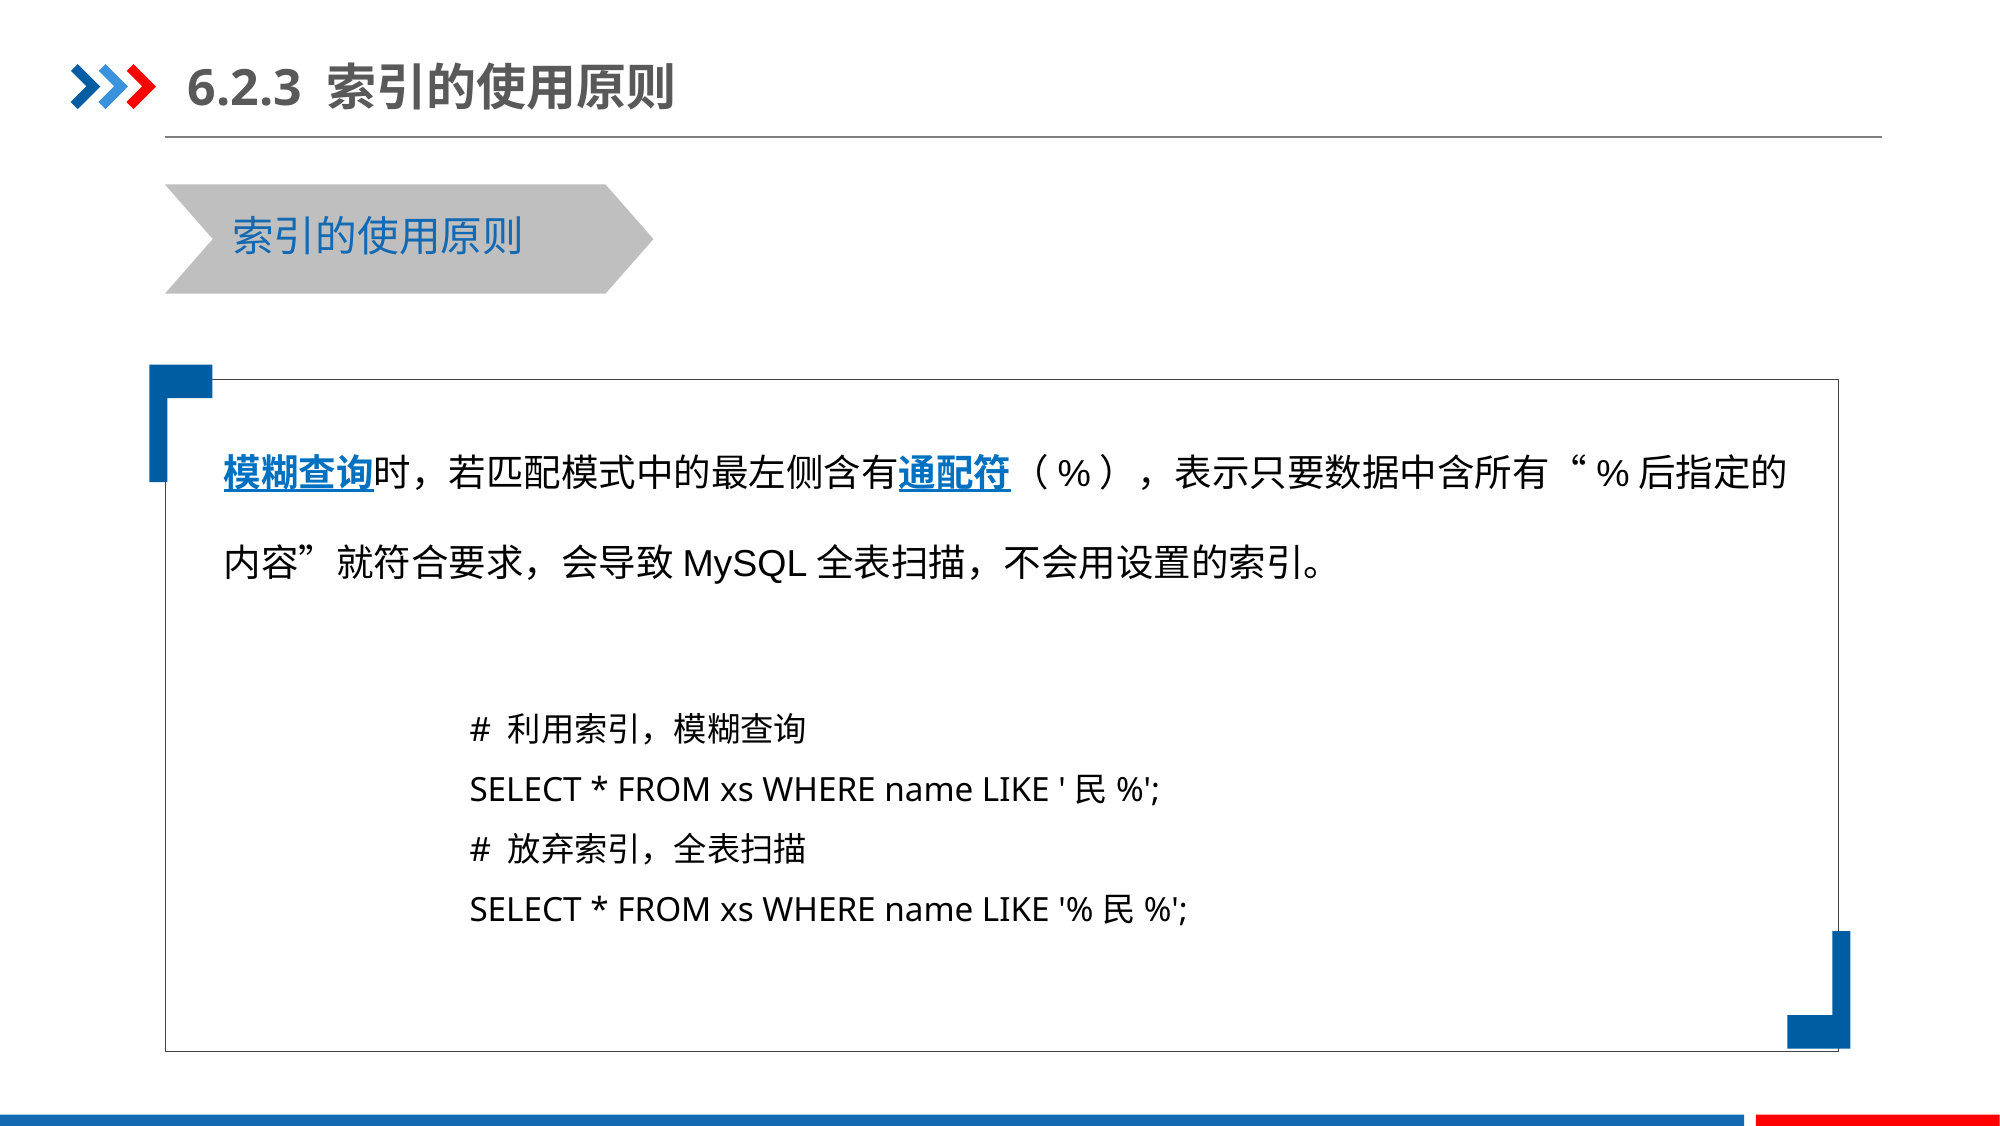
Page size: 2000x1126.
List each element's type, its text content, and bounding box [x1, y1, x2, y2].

text_box [1785, 929, 1852, 1051]
text_box 6.2.3 索引的使用原则 [187, 43, 827, 127]
text_box [164, 184, 654, 294]
text_box [163, 378, 1841, 1053]
text_box [147, 363, 215, 484]
text_box # 利用索引，模糊查询 SELECT * FROM xs WHERE name LIKE '民%'; # 放弃索引，全表扫描 SELECT * FROM xs WHERE name LIKE '%民%'; [454, 680, 1545, 935]
text_box 索引的使用原则 [217, 202, 539, 317]
